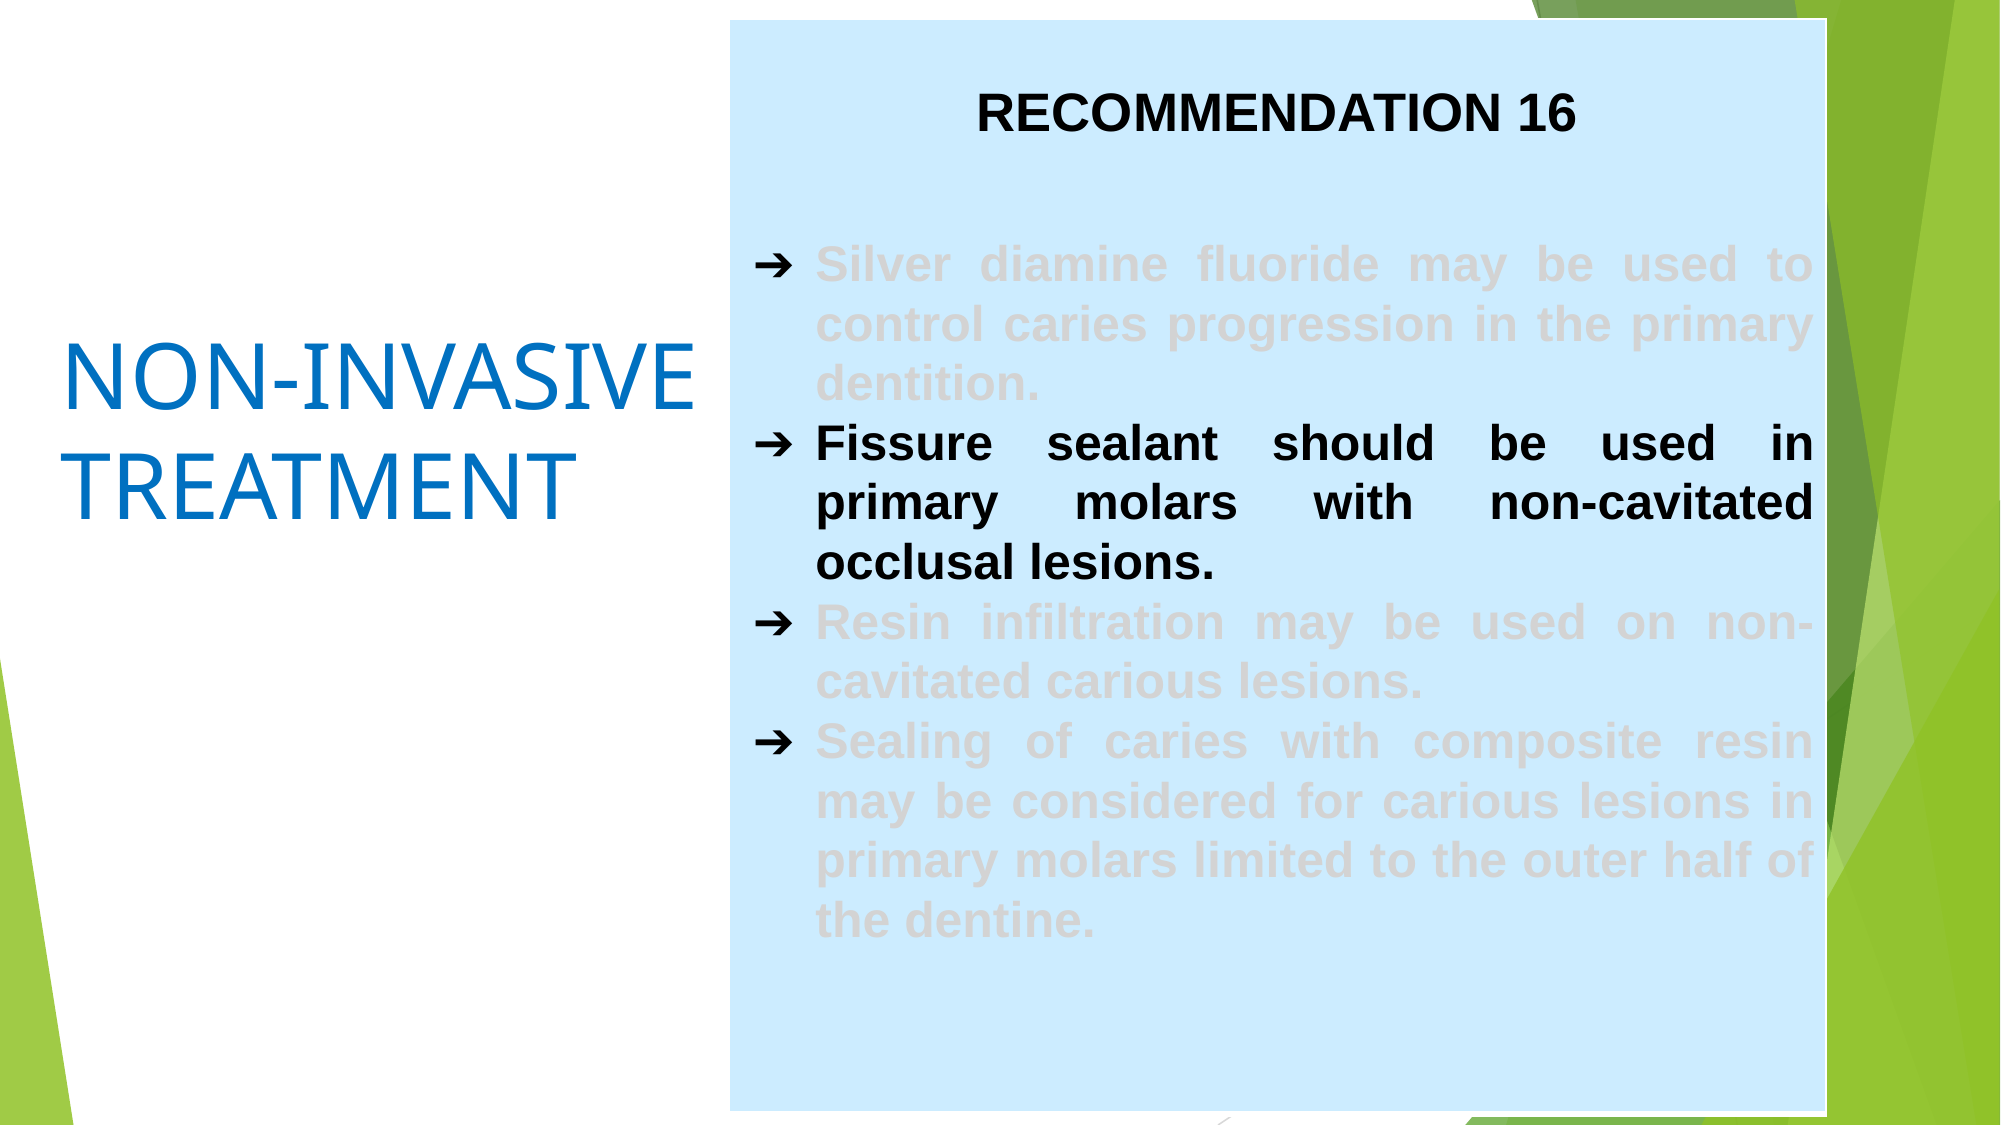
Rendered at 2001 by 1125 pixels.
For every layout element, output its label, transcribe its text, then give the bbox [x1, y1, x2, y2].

text_box NON-INVASIVE TREATMENT [45, 309, 758, 810]
table_header RECOMMENDATION 16 Silver diamine fluoride may be used to control caries progression in the primary dentition. Fissure sealant should be used in primary molars with non-cavitated occlusal lesions. Resin infiltration may be used on non-cavitated carious lesions. Sealing of caries with composite resin may be considered for carious lesions in primary molars limited to the outer half of the dentine. [730, 20, 1825, 1111]
